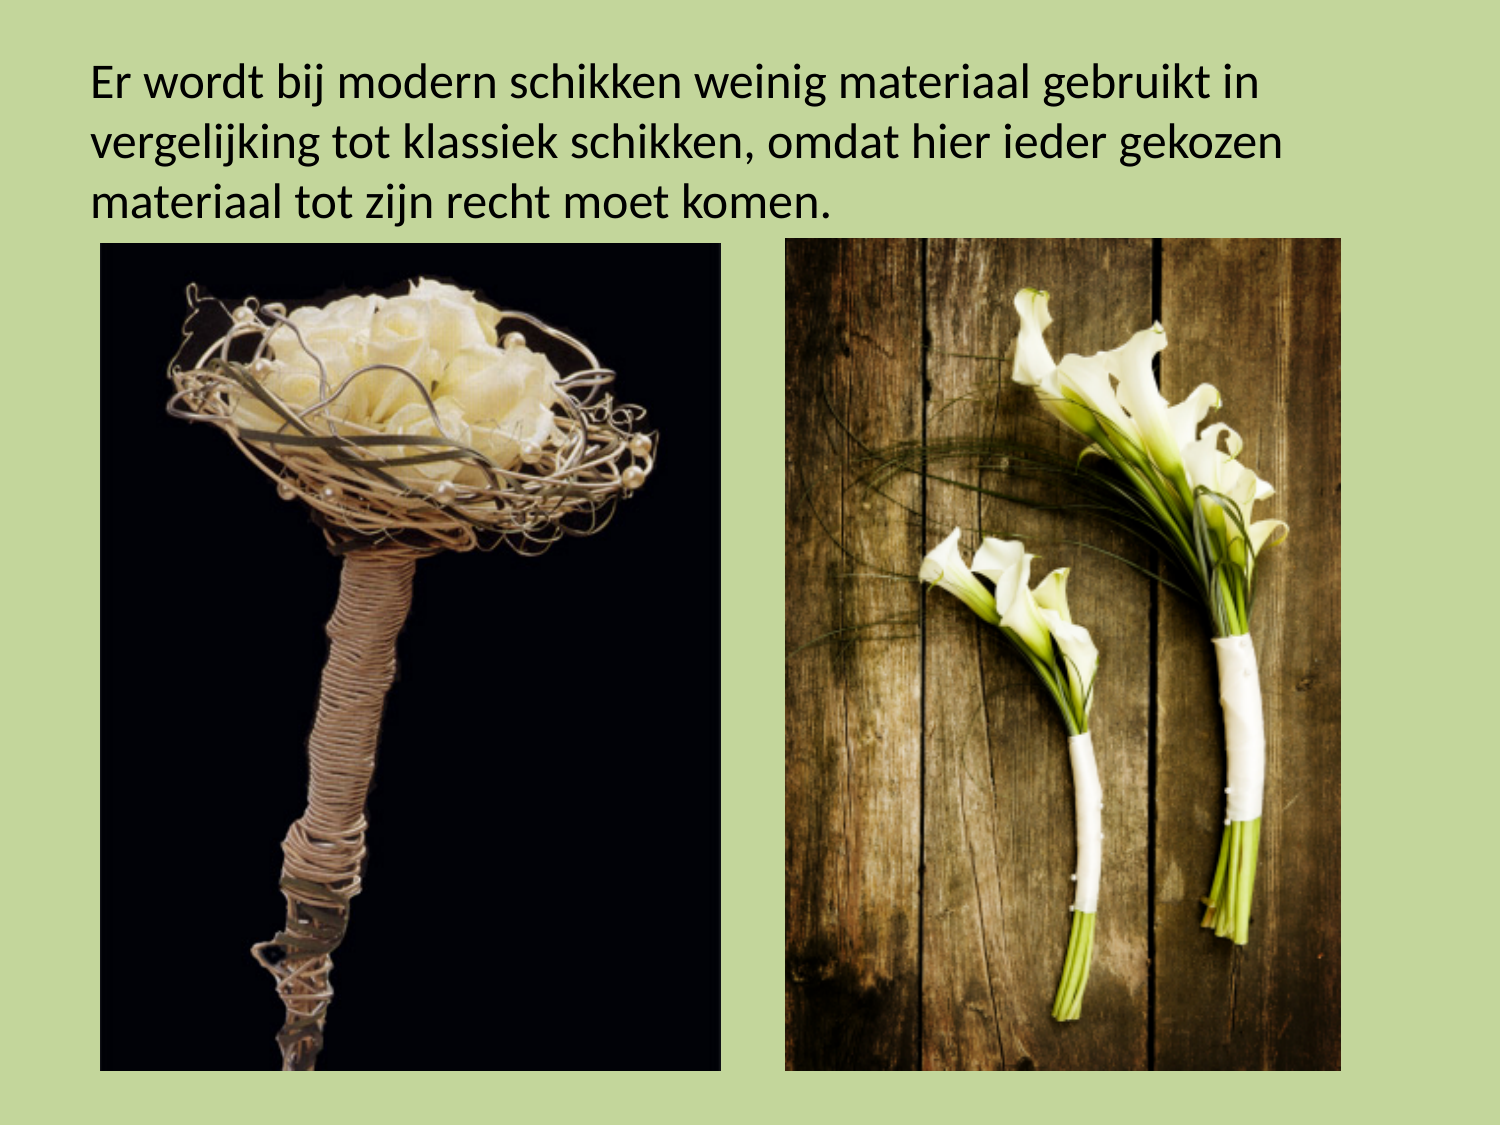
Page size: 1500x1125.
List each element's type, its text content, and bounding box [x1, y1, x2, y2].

title Er wordt bij modern schikken weinig materiaal gebruikt in vergelijking tot klassiek schikken, omdat hier ieder gekozen materiaal tot zijn recht moet komen. [75, 45, 1425, 233]
picture [785, 238, 1341, 1071]
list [100, 243, 721, 1071]
